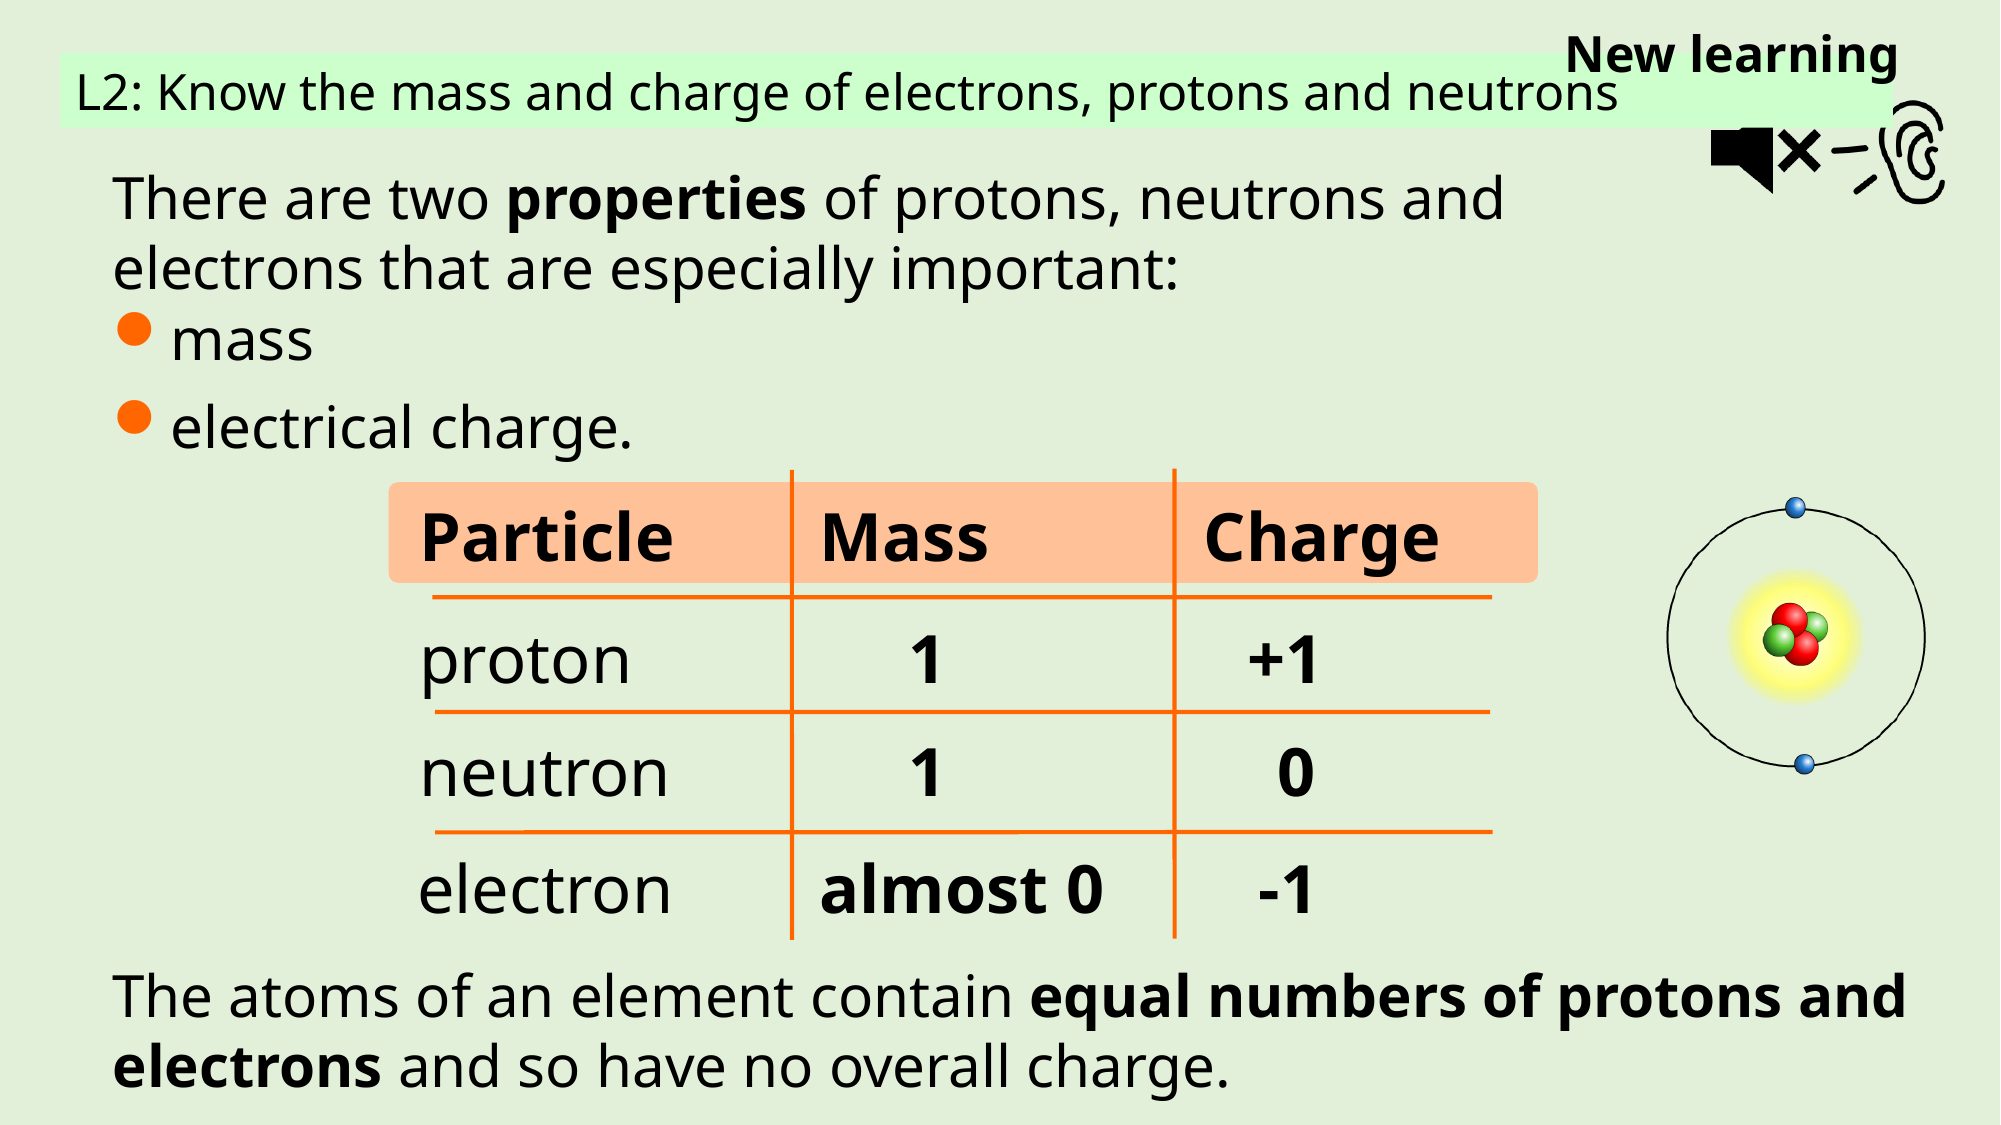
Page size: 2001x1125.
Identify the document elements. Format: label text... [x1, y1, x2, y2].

text_box The atoms of an element contain equal numbers of protons and electrons and so have no overall charge. [97, 951, 1924, 1107]
text_box New learning [1549, 15, 1969, 90]
text_box electrical charge. [97, 382, 702, 468]
text_box There are two properties of protons, neutrons and electrons that are especially important: [97, 154, 1779, 309]
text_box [1658, 496, 1932, 775]
picture [1700, 76, 1969, 226]
text_box mass [97, 294, 676, 380]
text_box L2: Know the mass and charge of electrons, protons and neutrons [60, 52, 1700, 128]
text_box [386, 468, 1539, 940]
